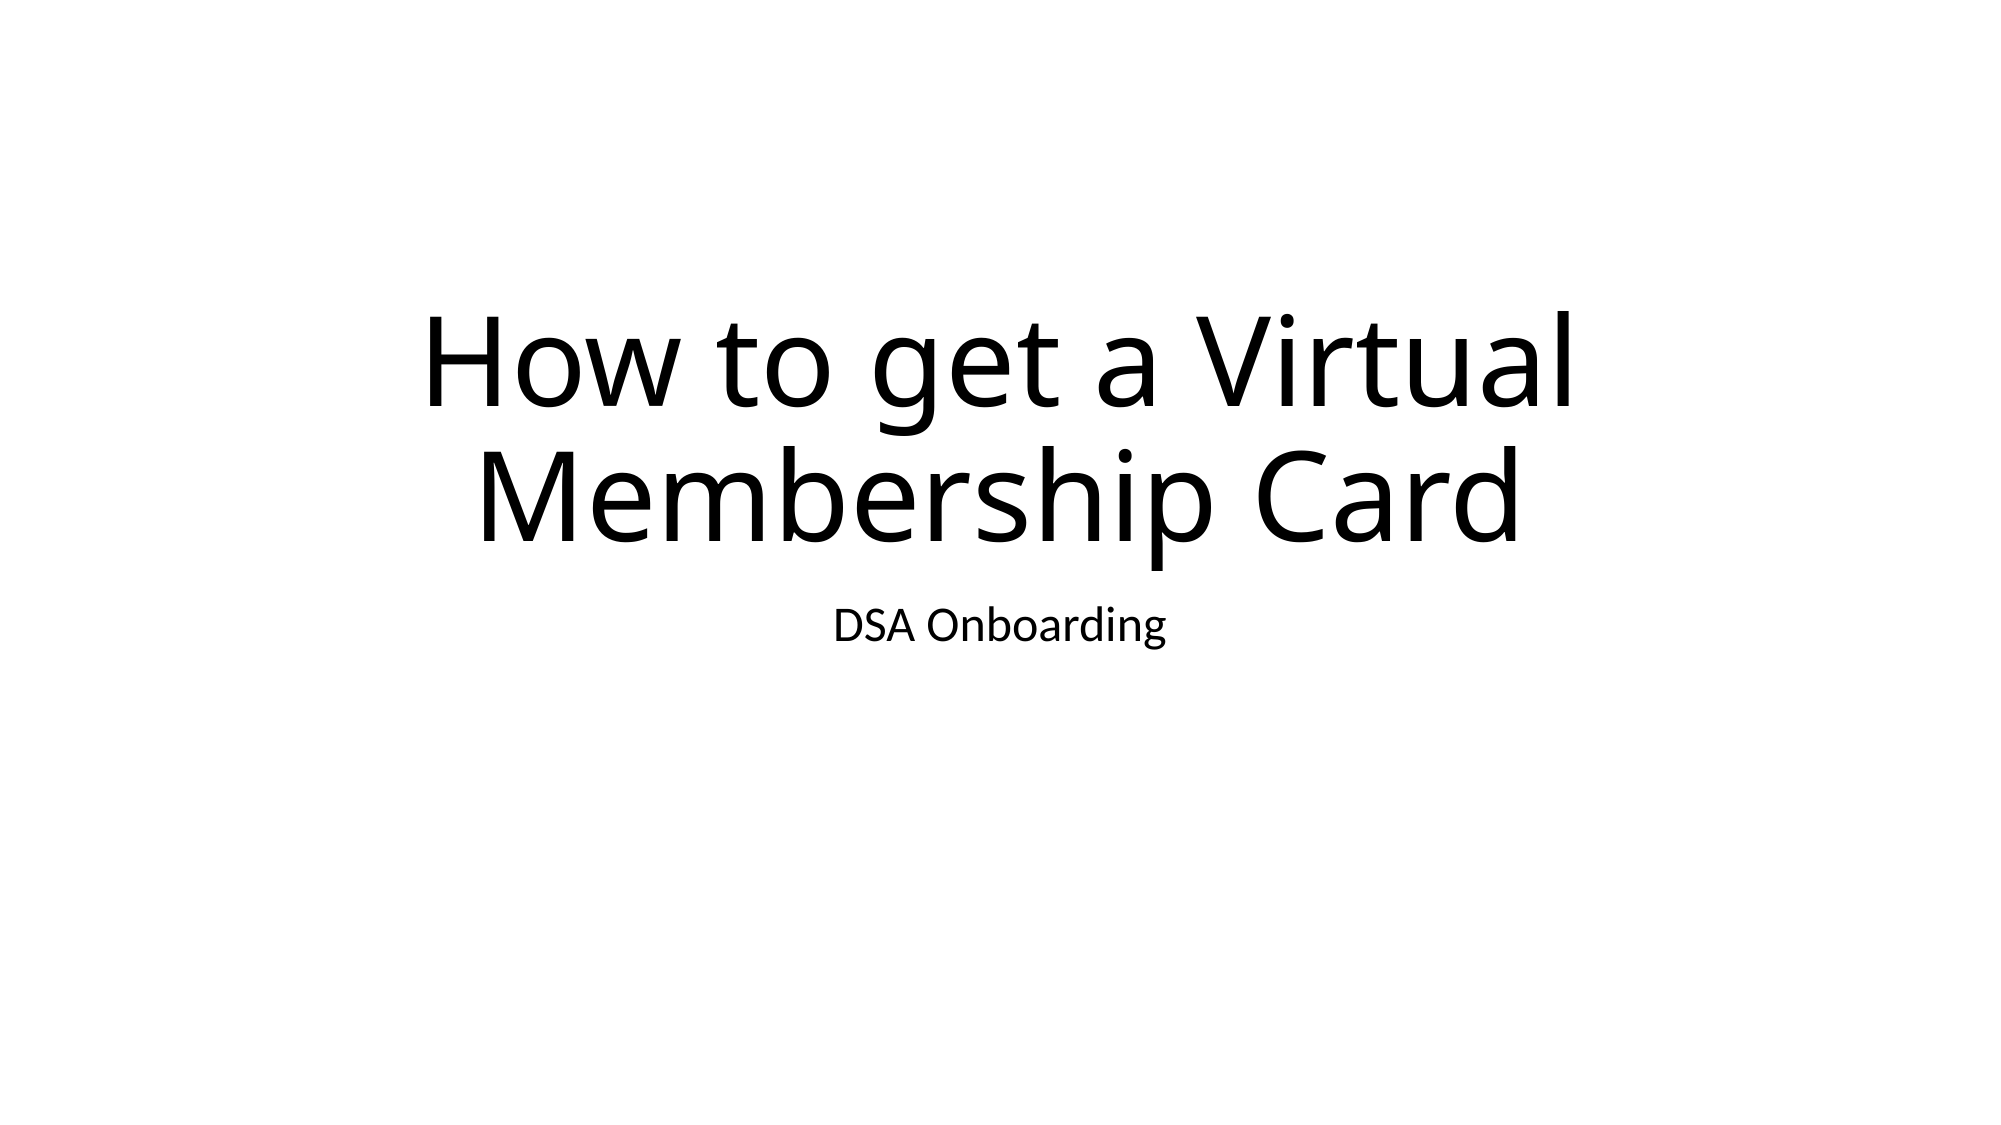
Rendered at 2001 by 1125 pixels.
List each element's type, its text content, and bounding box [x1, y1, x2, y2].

title How to get a Virtual Membership Card [249, 184, 1750, 576]
subtitle DSA Onboarding [249, 590, 1750, 863]
